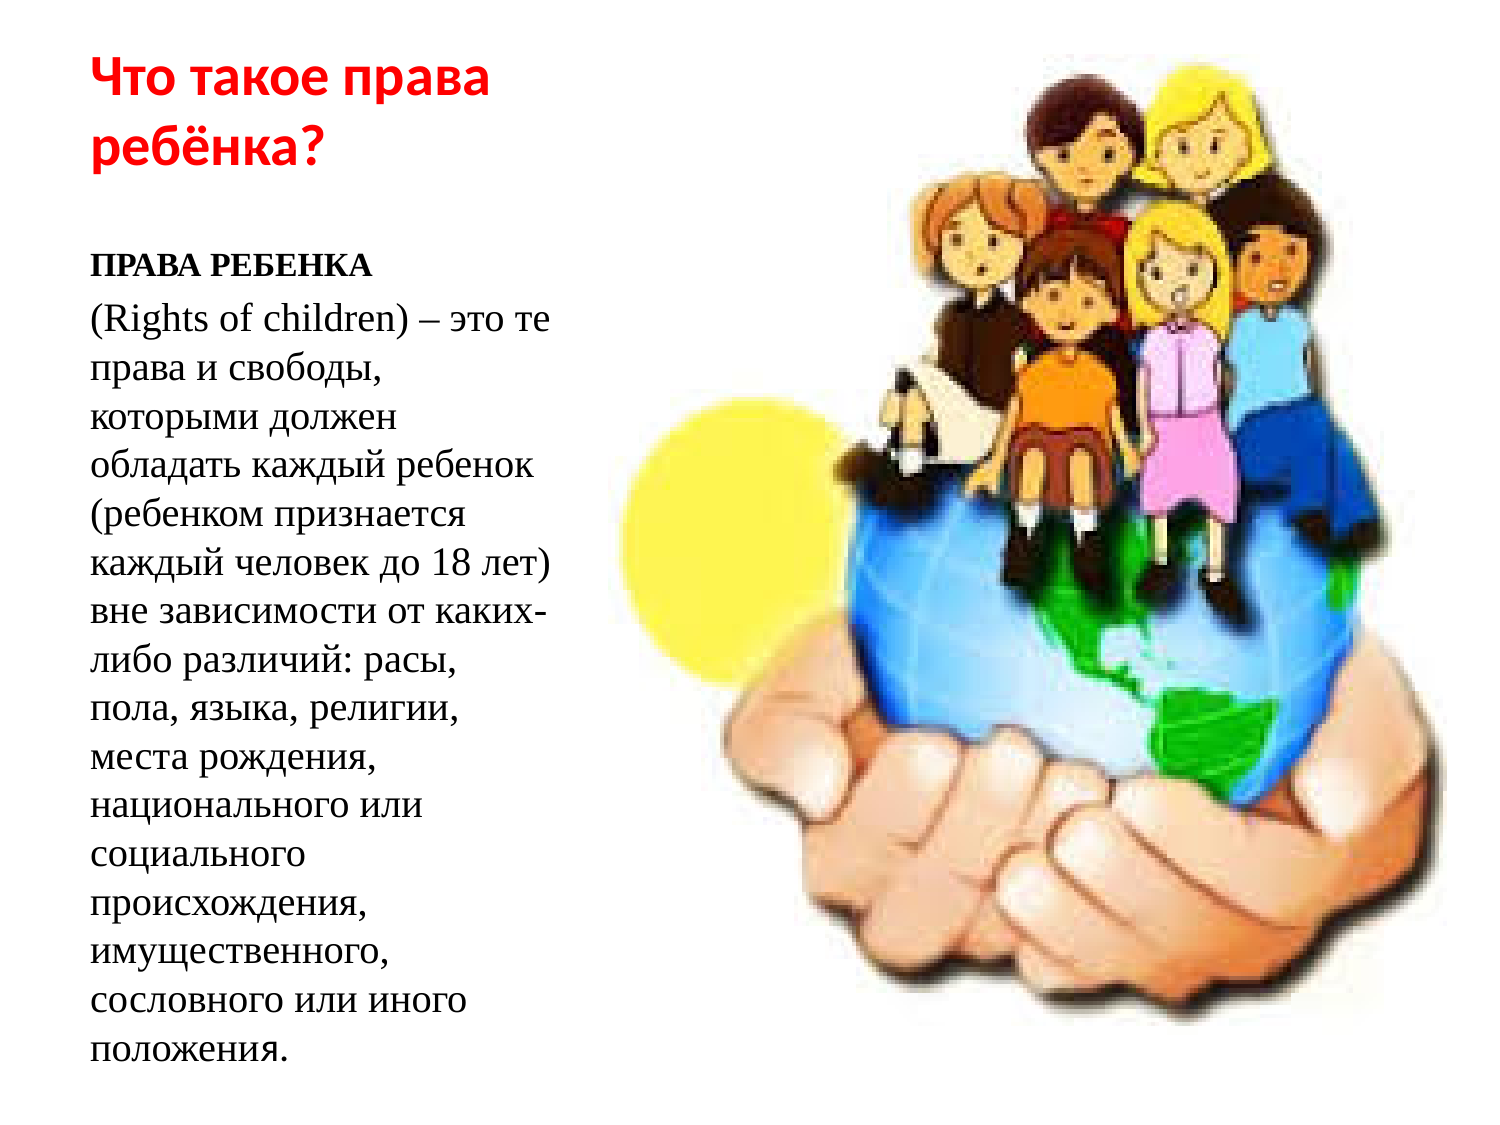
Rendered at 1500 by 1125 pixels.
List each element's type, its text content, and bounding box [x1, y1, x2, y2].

title Что такое права ребёнка? [74, 44, 569, 185]
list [608, 54, 1448, 1036]
list ПРАВА РЕБЕНКА (Rights of children) – это те права и свободы, которыми должен обладать каждый ребенок (ребенком признается каждый человек до 18 лет) вне зависимости от каких-либо различий: расы, пола, языка, религии, места рождения, национального или социального происхождения, имущественного, сословного или иного положения. [74, 235, 569, 1083]
